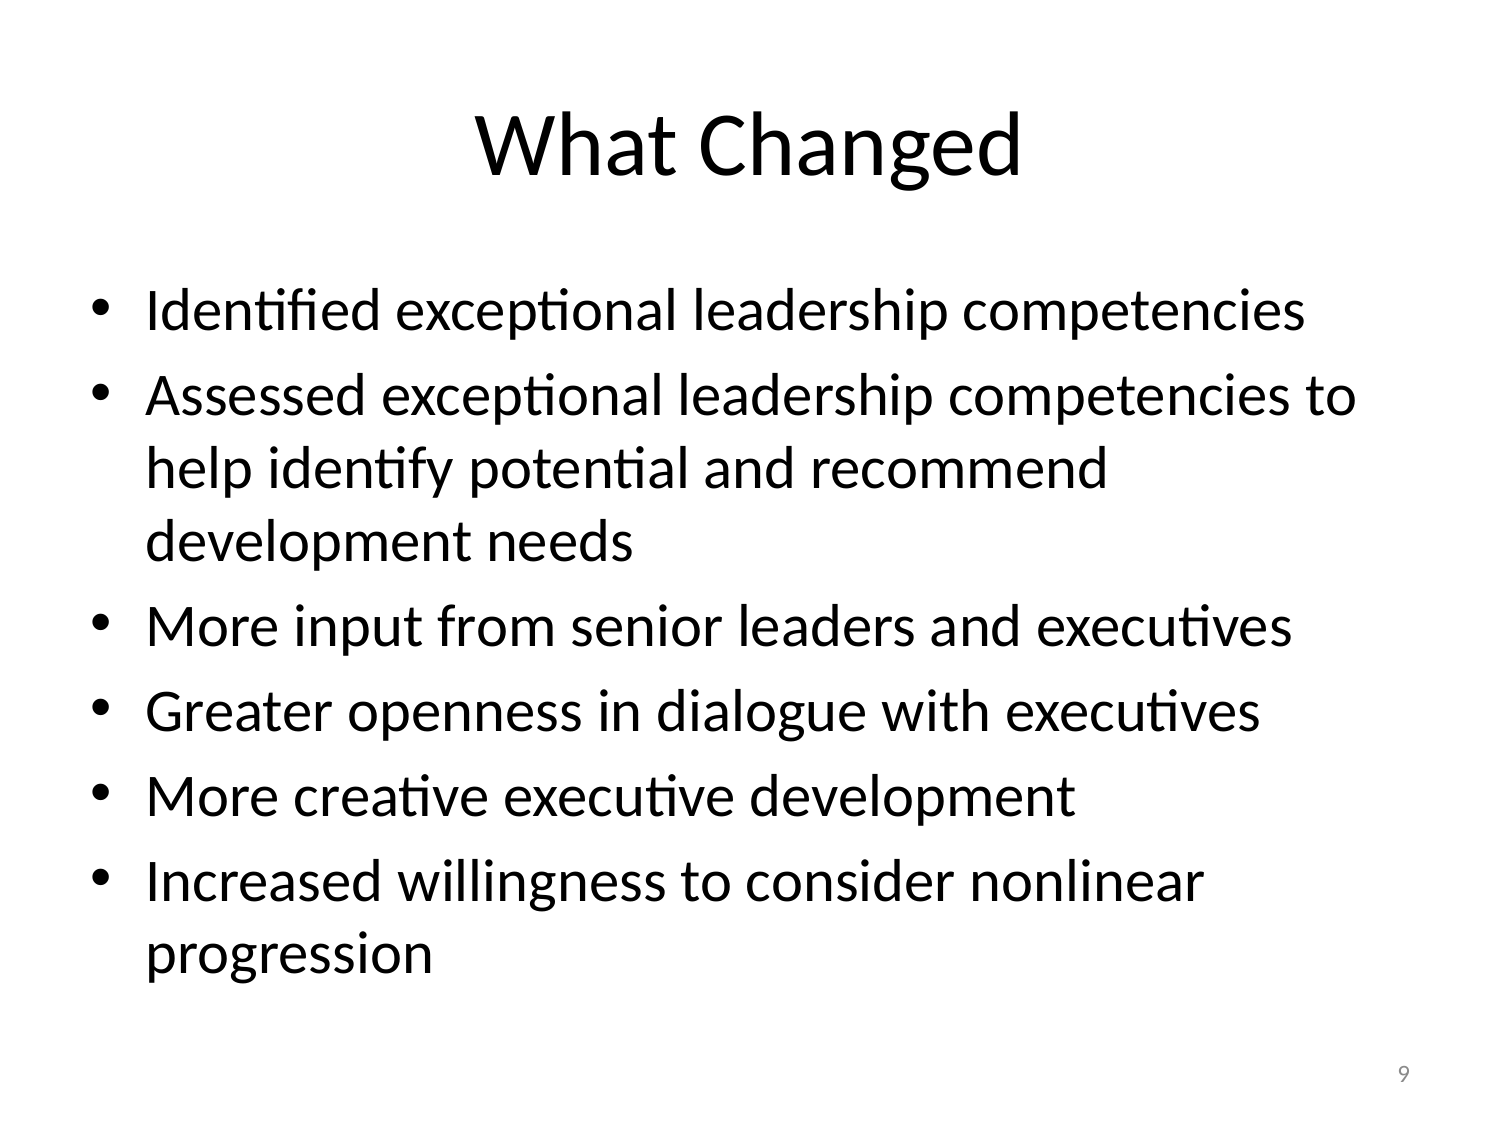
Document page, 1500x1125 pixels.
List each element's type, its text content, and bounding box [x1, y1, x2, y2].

title What Changed [75, 45, 1425, 233]
slide_number 8 [1074, 1042, 1425, 1103]
list Identified exceptional leadership competencies Assessed exceptional leadership competencies to help identify potential and recommend development needs More input from senior leaders and executives Greater openness in dialogue with executives More creative executive development Increased willingness to consider nonlinear progression [75, 262, 1425, 1005]
